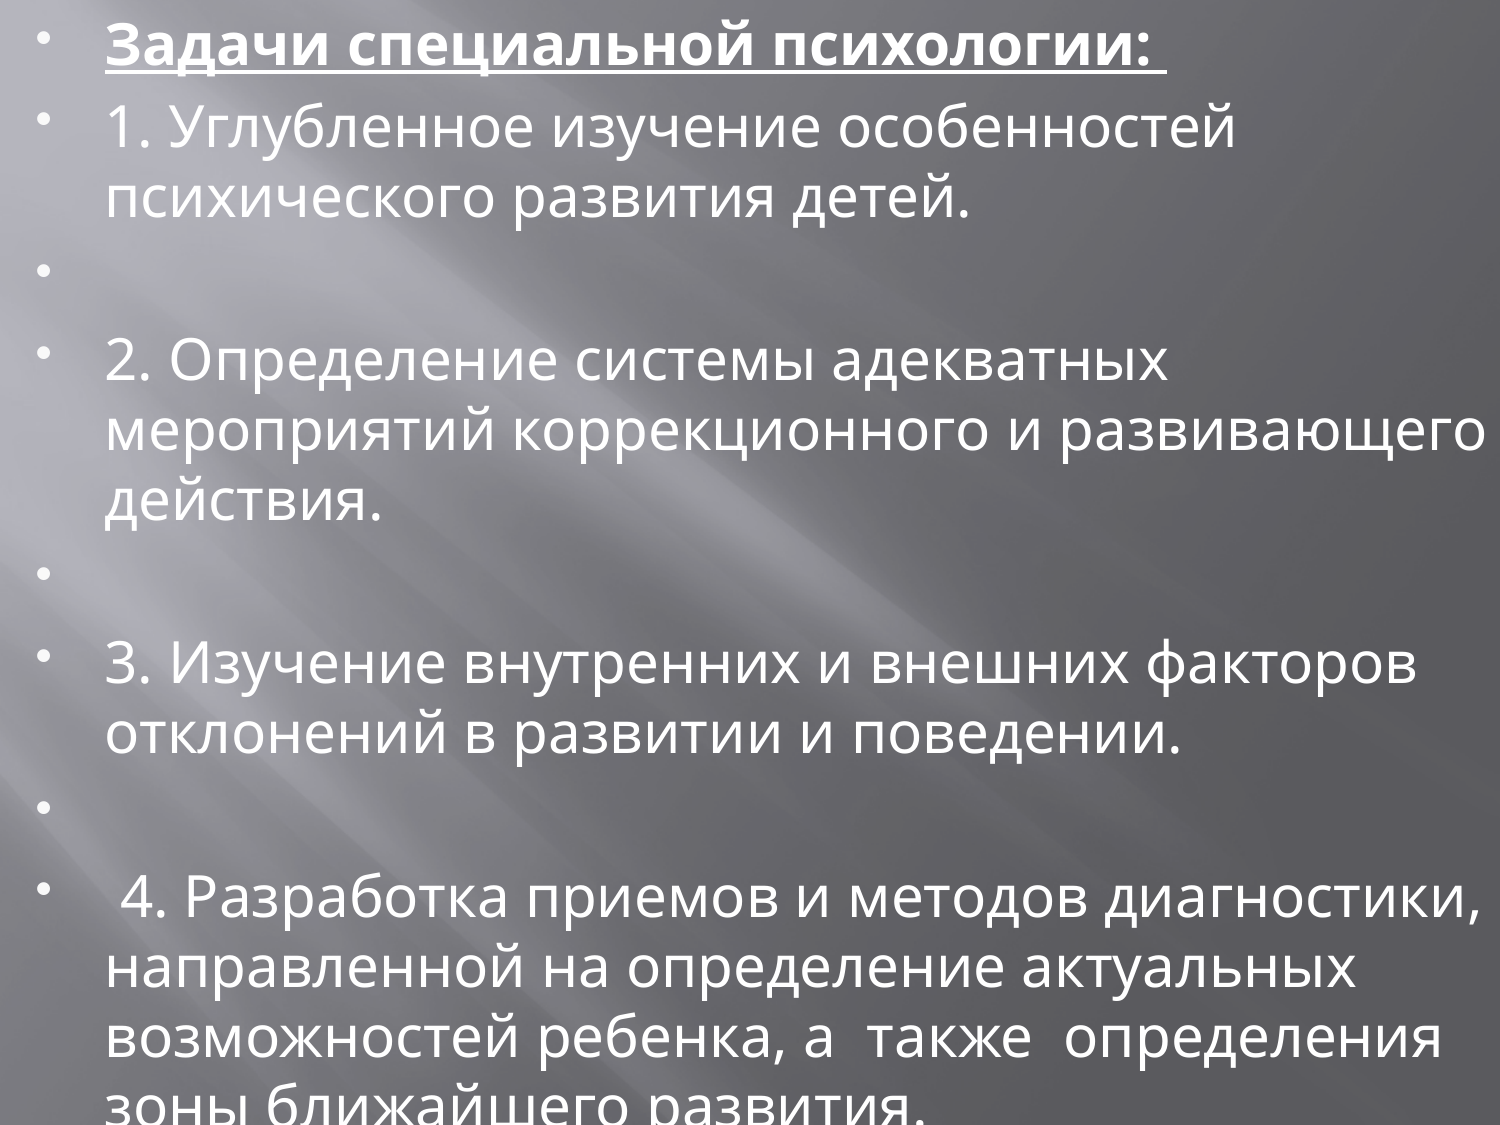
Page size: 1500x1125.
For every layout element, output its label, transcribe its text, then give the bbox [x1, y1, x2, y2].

list Задачи специальной психологии: 1. Углубленное изучение особенностей психического развития детей. 2. Определение системы адекватных мероприятий коррекционного и развивающего действия. 3. Изучение внутренних и внешних факторов отклонений в развитии и поведении. 4. Разработка приемов и методов диагностики, направленной на определение актуальных возможностей ребенка, а также определения зоны ближайшего развития. [0, 0, 1500, 1125]
